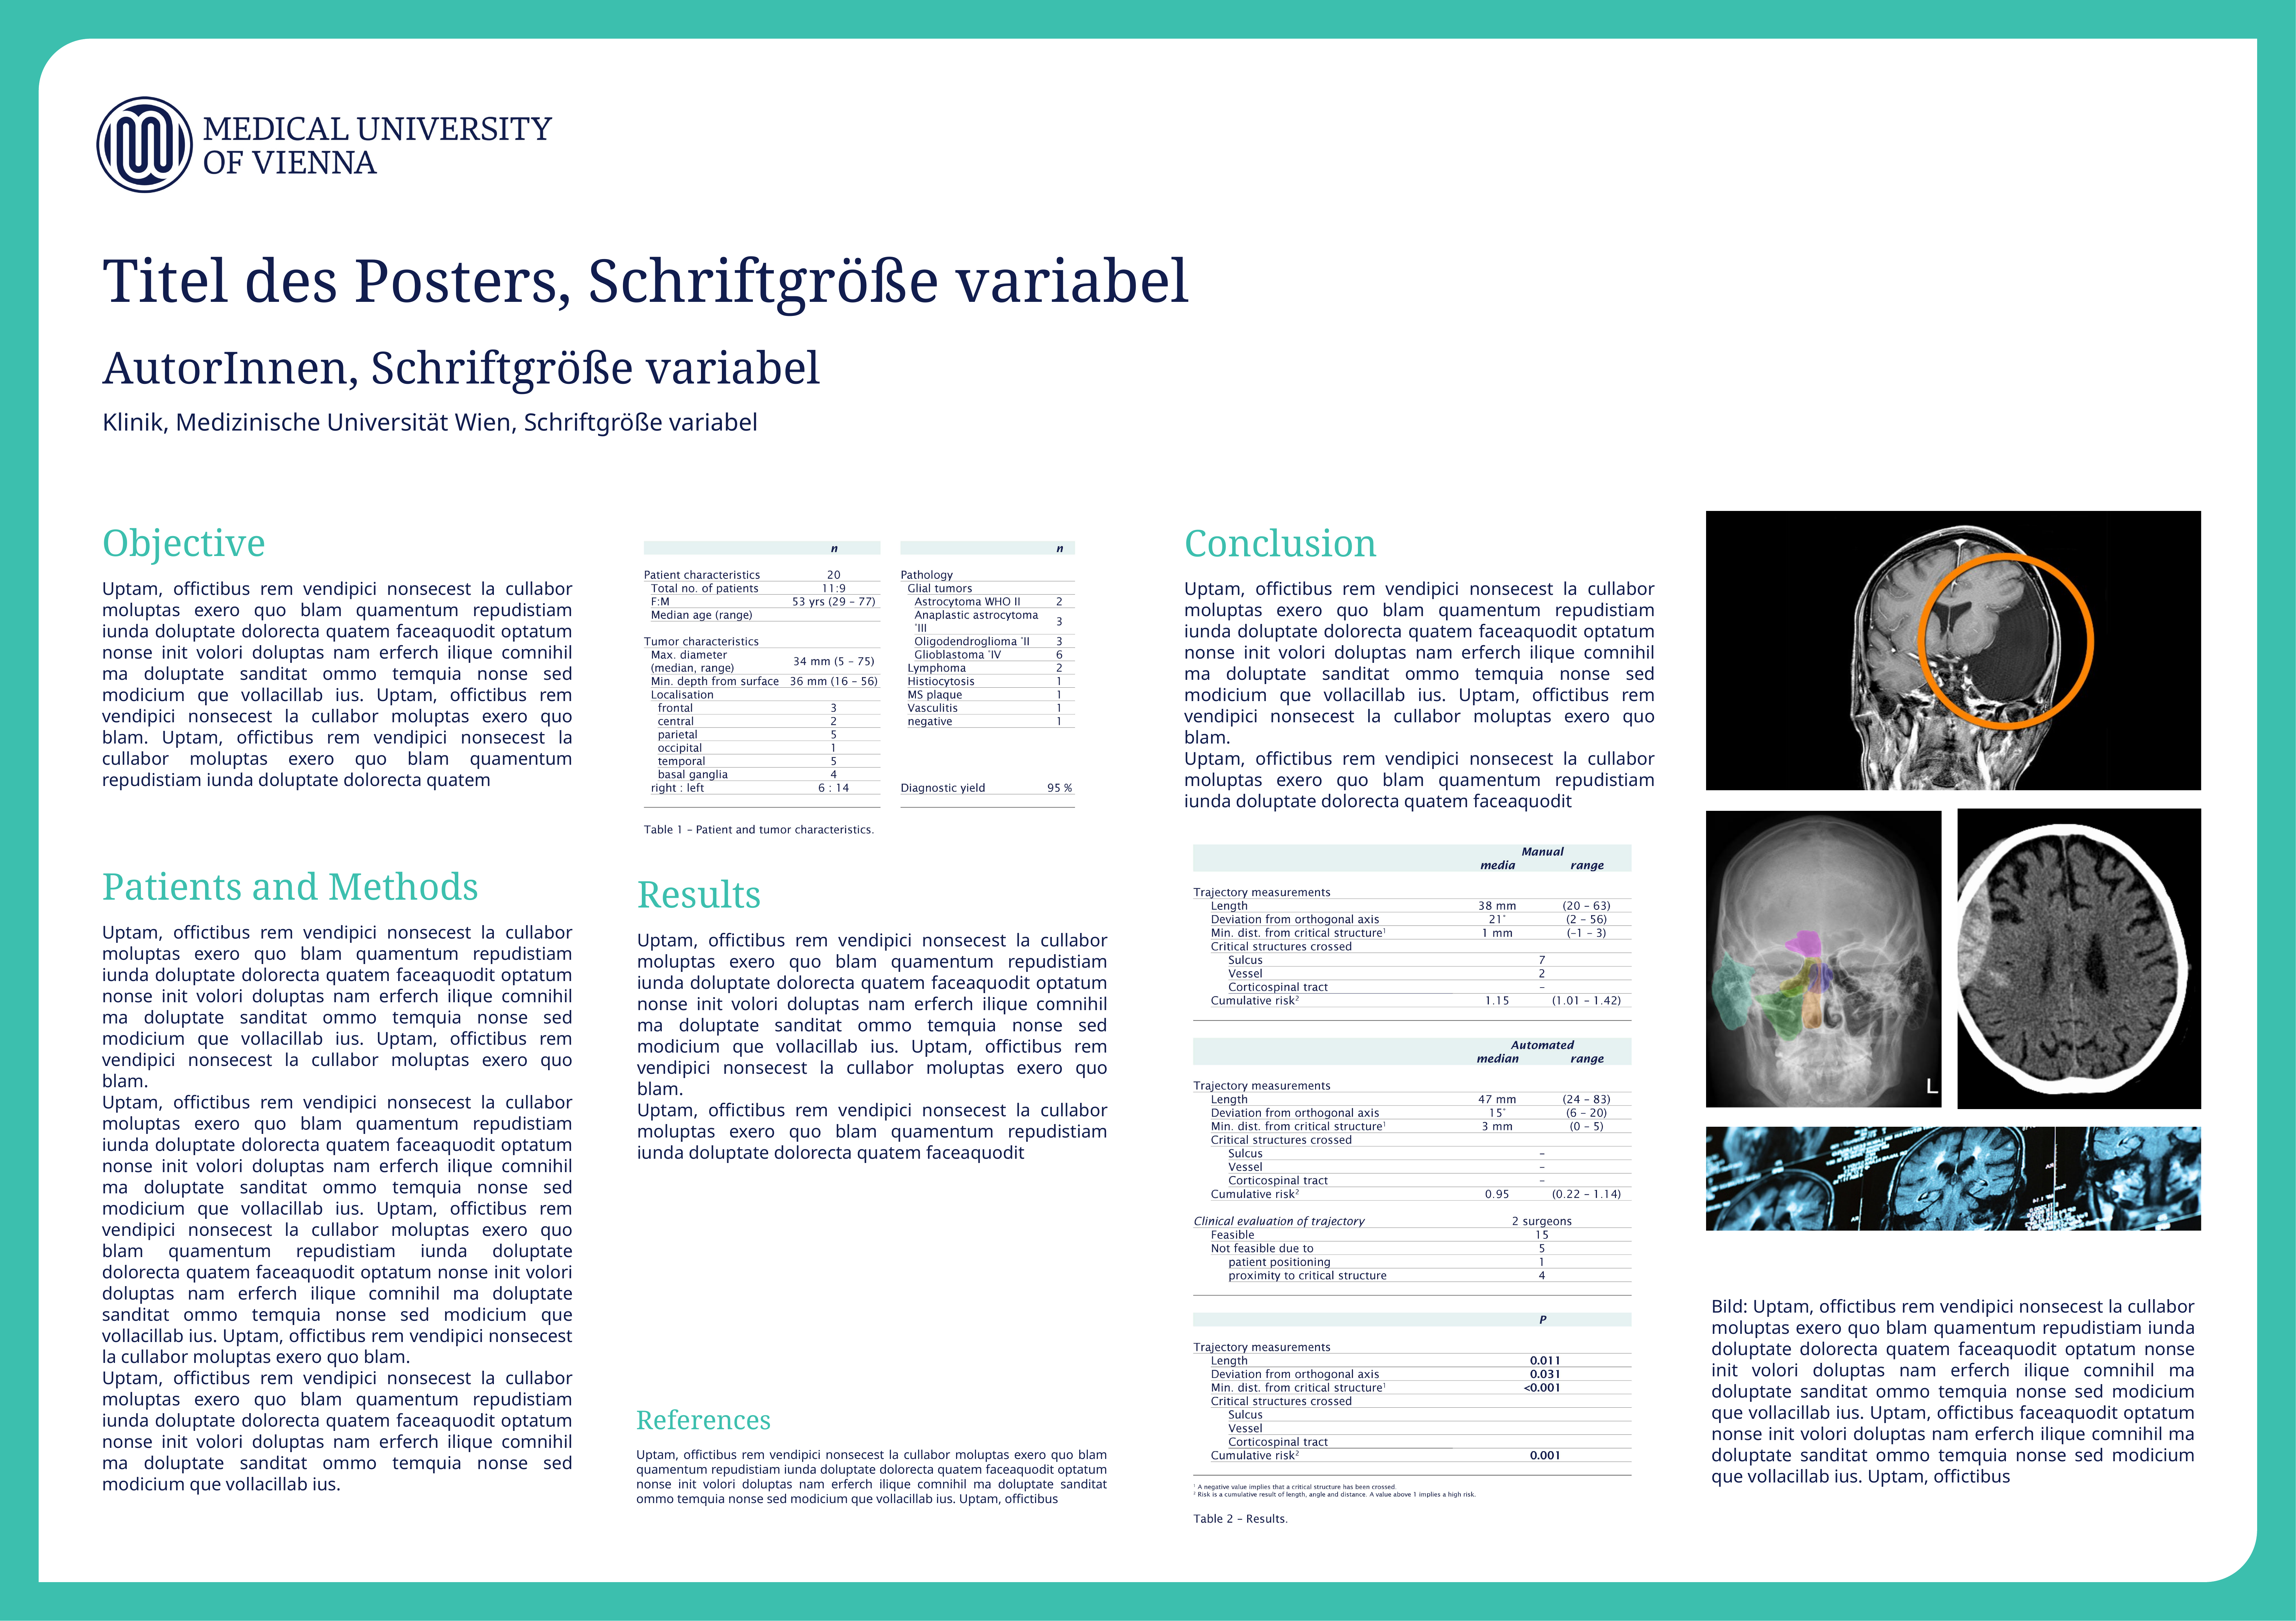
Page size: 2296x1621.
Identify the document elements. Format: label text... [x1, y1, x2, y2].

text_box Objective [96, 517, 886, 566]
text_box AutorInnen, Schriftgröße variabel [97, 336, 1301, 395]
text_box Uptam, offictibus rem vendipici nonsecest la cullabor moluptas exero quo blam quamentum repudistiam iunda doluptate dolorecta quatem faceaquodit optatum nonse init volori doluptas nam erferch ilique comnihil ma doluptate sanditat ommo temquia nonse sed modicium que vollacillab ius. Uptam, offictibus rem vendipici nonsecest la cullabor moluptas exero quo blam. Uptam, offictibus rem vendipici nonsecest la cullabor moluptas exero quo blam quamentum repudistiam iunda doluptate dolorecta quatem faceaquodit [631, 926, 1114, 1165]
text_box Uptam, offictibus rem vendipici nonsecest la cullabor moluptas exero quo blam quamentum repudistiam iunda doluptate dolorecta quatem faceaquodit optatum nonse init volori doluptas nam erferch ilique comnihil ma doluptate sanditat ommo temquia nonse sed modicium que vollacillab ius. Uptam, offictibus rem vendipici nonsecest la cullabor moluptas exero quo blam. Uptam, offictibus rem vendipici nonsecest la cullabor moluptas exero quo blam quamentum repudistiam iunda doluptate dolorecta quatem faceaquodit optatum nonse init volori doluptas nam erferch ilique comnihil ma doluptate sanditat ommo temquia nonse sed modicium que vollacillab ius. Uptam, offictibus rem vendipici nonsecest la cullabor moluptas exero quo blam quamentum repudistiam iunda doluptate dolorecta quatem faceaquodit optatum nonse init volori doluptas nam erferch ilique comnihil ma doluptate sanditat ommo temquia nonse sed modicium que vollacillab ius. Uptam, offictibus rem vendipici nonsecest la cullabor moluptas exero quo blam. Uptam, offictibus rem vendipici nonsecest la cullabor moluptas exero quo blam quamentum repudistiam iunda doluptate dolorecta quatem faceaquodit optatum nonse init volori doluptas nam erferch ilique comnihil ma doluptate sanditat ommo temquia nonse sed modicium que vollacillab ius. [96, 918, 579, 1518]
picture [627, 523, 1113, 846]
text_box Titel des Posters, Schriftgröße variabel [97, 240, 1517, 317]
text_box Patients and Methods [96, 860, 886, 910]
text_box Uptam, offictibus rem vendipici nonsecest la cullabor moluptas exero quo blam quamentum repudistiam iunda doluptate dolorecta quatem faceaquodit optatum nonse init volori doluptas nam erferch ilique comnihil ma doluptate sanditat ommo temquia nonse sed modicium que vollacillab ius. Uptam, offictibus rem vendipici nonsecest la cullabor moluptas exero quo blam. Uptam, offictibus rem vendipici nonsecest la cullabor moluptas exero quo blam quamentum repudistiam iunda doluptate dolorecta quatem [96, 575, 579, 793]
text_box Conclusion [1179, 517, 1704, 566]
text_box Uptam, offictibus rem vendipici nonsecest la cullabor moluptas exero quo blam quamentum repudistiam iunda doluptate dolorecta quatem faceaquodit optatum nonse init volori doluptas nam erferch ilique comnihil ma doluptate sanditat ommo temquia nonse sed modicium que vollacillab ius. Uptam, offictibus rem vendipici nonsecest la cullabor moluptas exero quo blam. Uptam, offictibus rem vendipici nonsecest la cullabor moluptas exero quo blam quamentum repudistiam iunda doluptate dolorecta quatem faceaquodit [1179, 575, 1661, 814]
picture [1706, 1127, 2201, 1231]
picture [1178, 830, 1653, 1535]
text_box References [631, 1400, 1177, 1437]
picture [96, 96, 552, 193]
text_box Uptam, offictibus rem vendipici nonsecest la cullabor moluptas exero quo blam quamentum repudistiam iunda doluptate dolorecta quatem faceaquodit optatum nonse init volori doluptas nam erferch ilique comnihil ma doluptate sanditat ommo temquia nonse sed modicium que vollacillab ius. Uptam, offictibus [631, 1444, 1113, 1509]
text_box Klinik, Medizinische Universität Wien, Schriftgröße variabel [97, 404, 1227, 438]
picture [1706, 511, 2201, 790]
picture [1957, 808, 2202, 1109]
picture [1706, 811, 1942, 1107]
text_box Results [631, 868, 1177, 918]
text_box Bild: Uptam, offictibus rem vendipici nonsecest la cullabor moluptas exero quo blam quamentum repudistiam iunda doluptate dolorecta quatem faceaquodit optatum nonse init volori doluptas nam erferch ilique comnihil ma doluptate sanditat ommo temquia nonse sed modicium que vollacillab ius. Uptam, offictibus faceaquodit optatum nonse init volori doluptas nam erferch ilique comnihil ma doluptate sanditat ommo temquia nonse sed modicium que vollacillab ius. Uptam, offictibus [1706, 1292, 2201, 1510]
